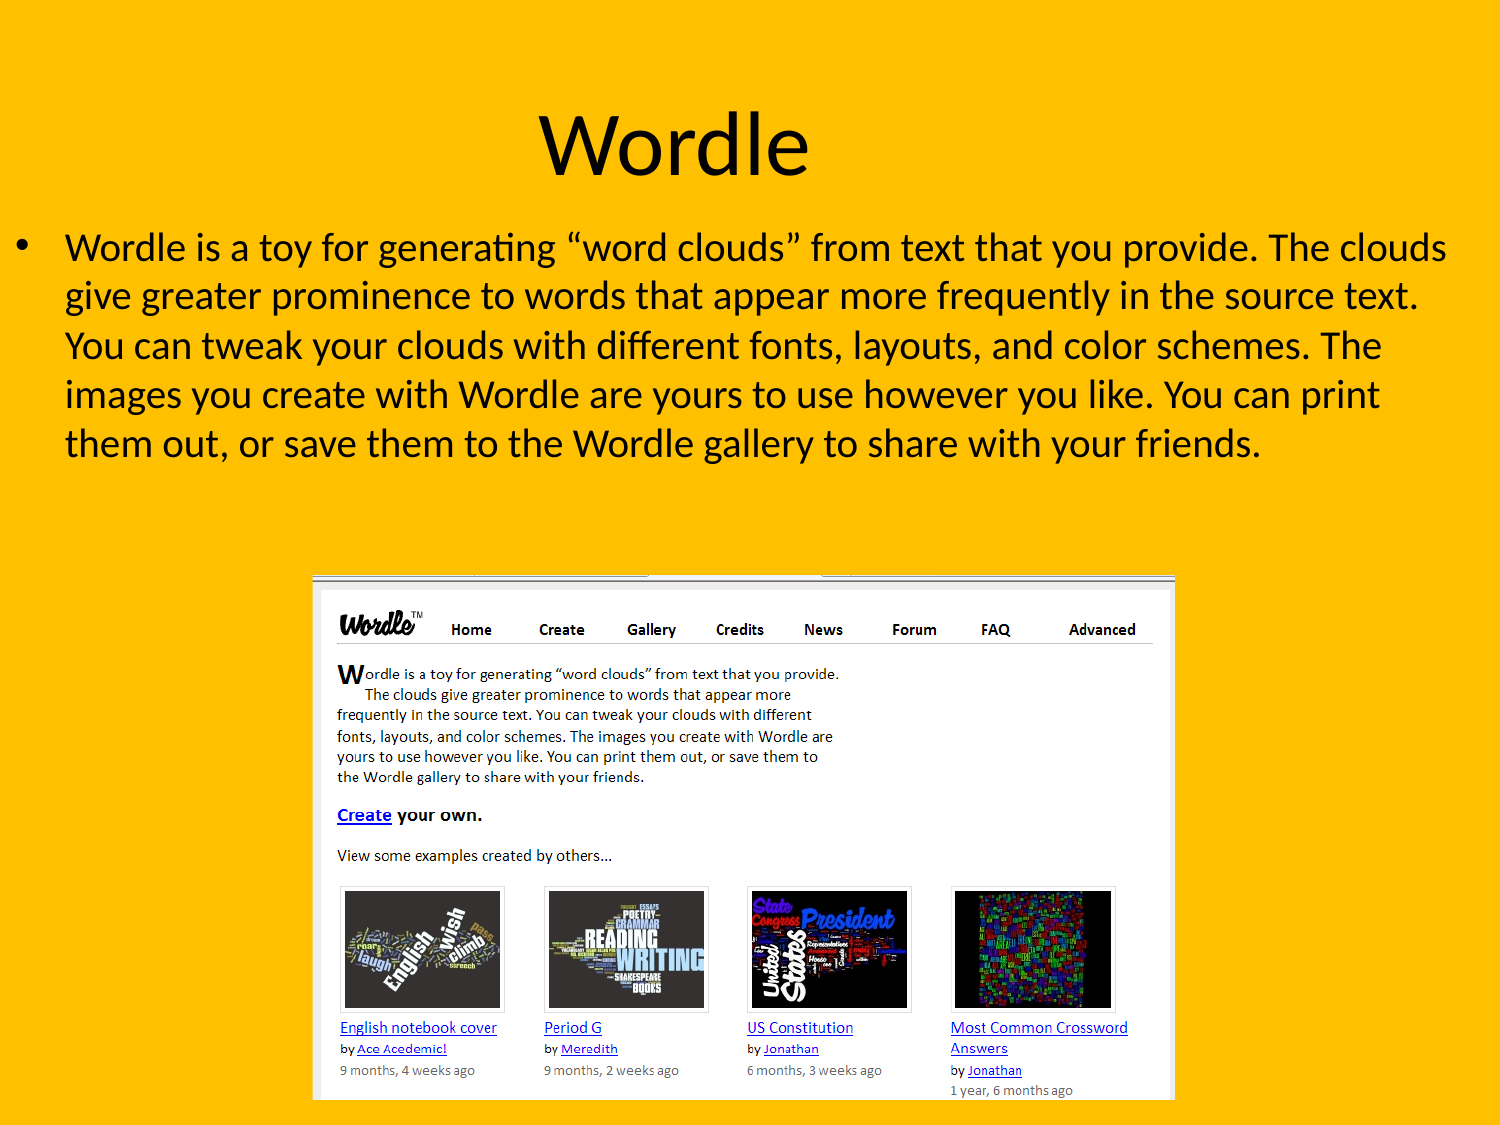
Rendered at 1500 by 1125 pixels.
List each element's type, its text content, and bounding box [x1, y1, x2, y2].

title Wordle [0, 45, 1350, 212]
list Wordle is a toy for generating “word clouds” from text that you provide. The clouds give greater prominence to words that appear more frequently in the source text. You can tweak your clouds with different fonts, layouts, and color schemes. The images you create with Wordle are yours to use however you like. You can print them out, or save them to the Wordle gallery to share with your friends. [0, 212, 1475, 525]
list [312, 574, 1176, 1101]
